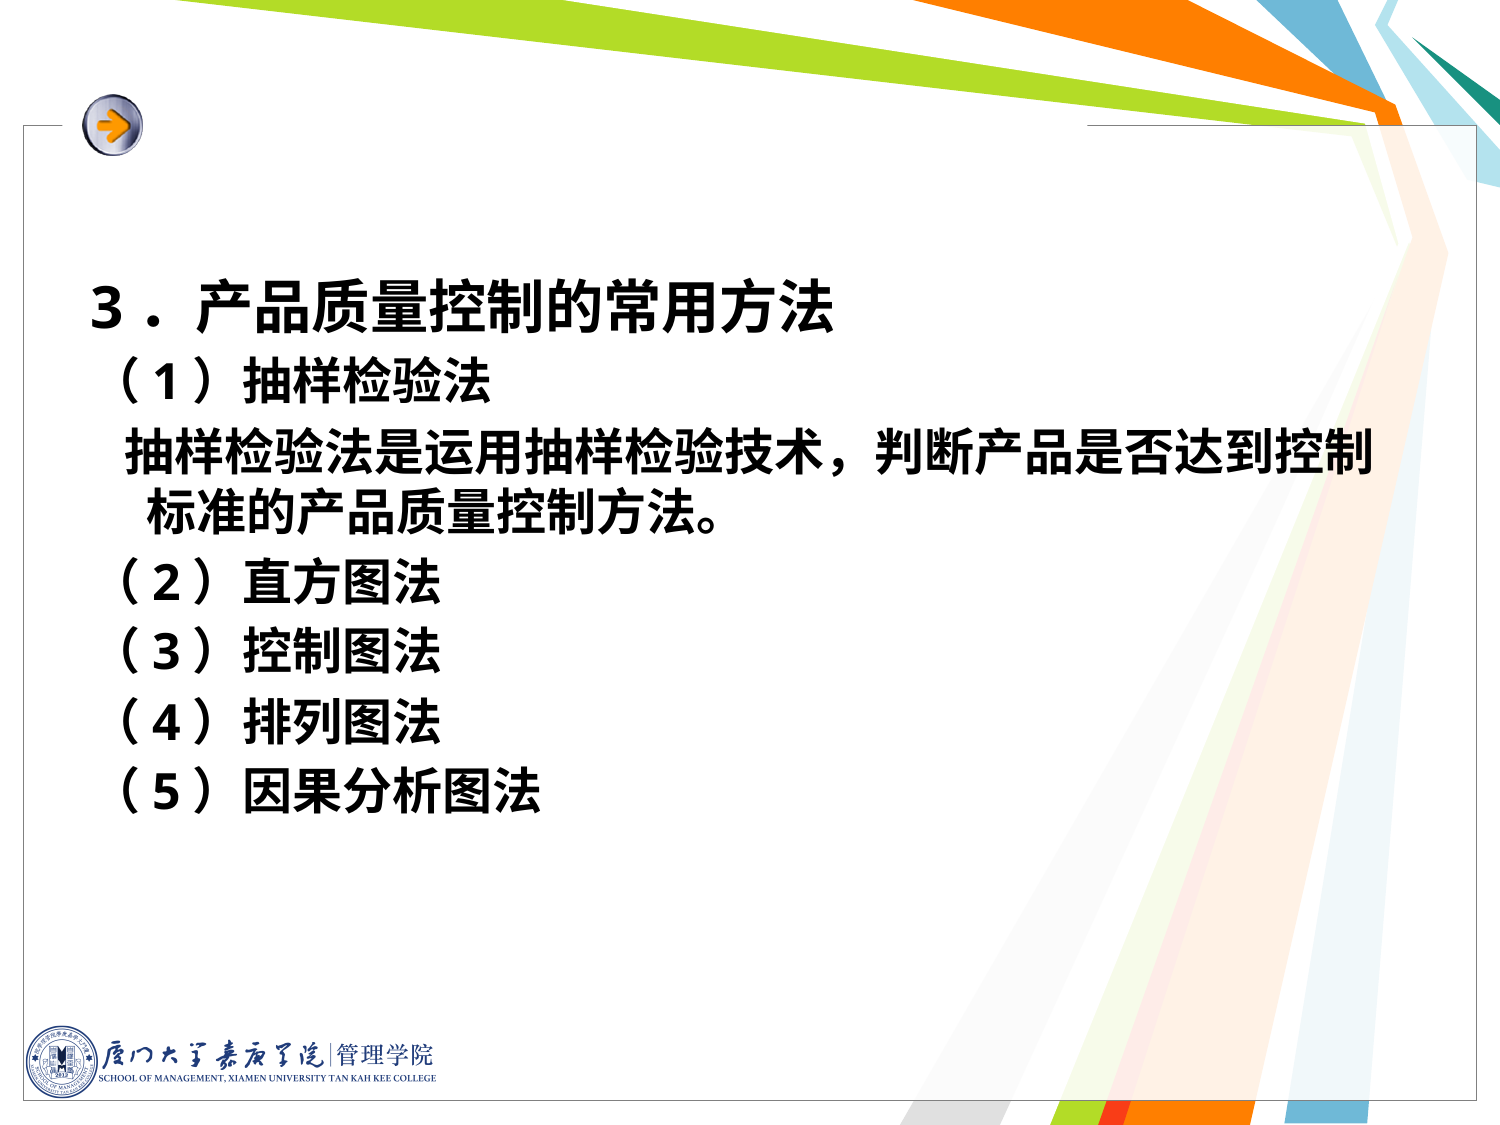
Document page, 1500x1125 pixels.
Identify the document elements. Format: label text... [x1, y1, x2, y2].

list 3．产品质量控制的常用方法 （1）抽样检验法 抽样检验法是运用抽样检验技术，判断产品是否达到控制标准的产品质量控制方法。 （2）直方图法 （3）控制图法 （4）排列图法 （5）因果分析图法 [75, 262, 1425, 1005]
picture [24, 1024, 438, 1100]
picture [82, 94, 143, 156]
